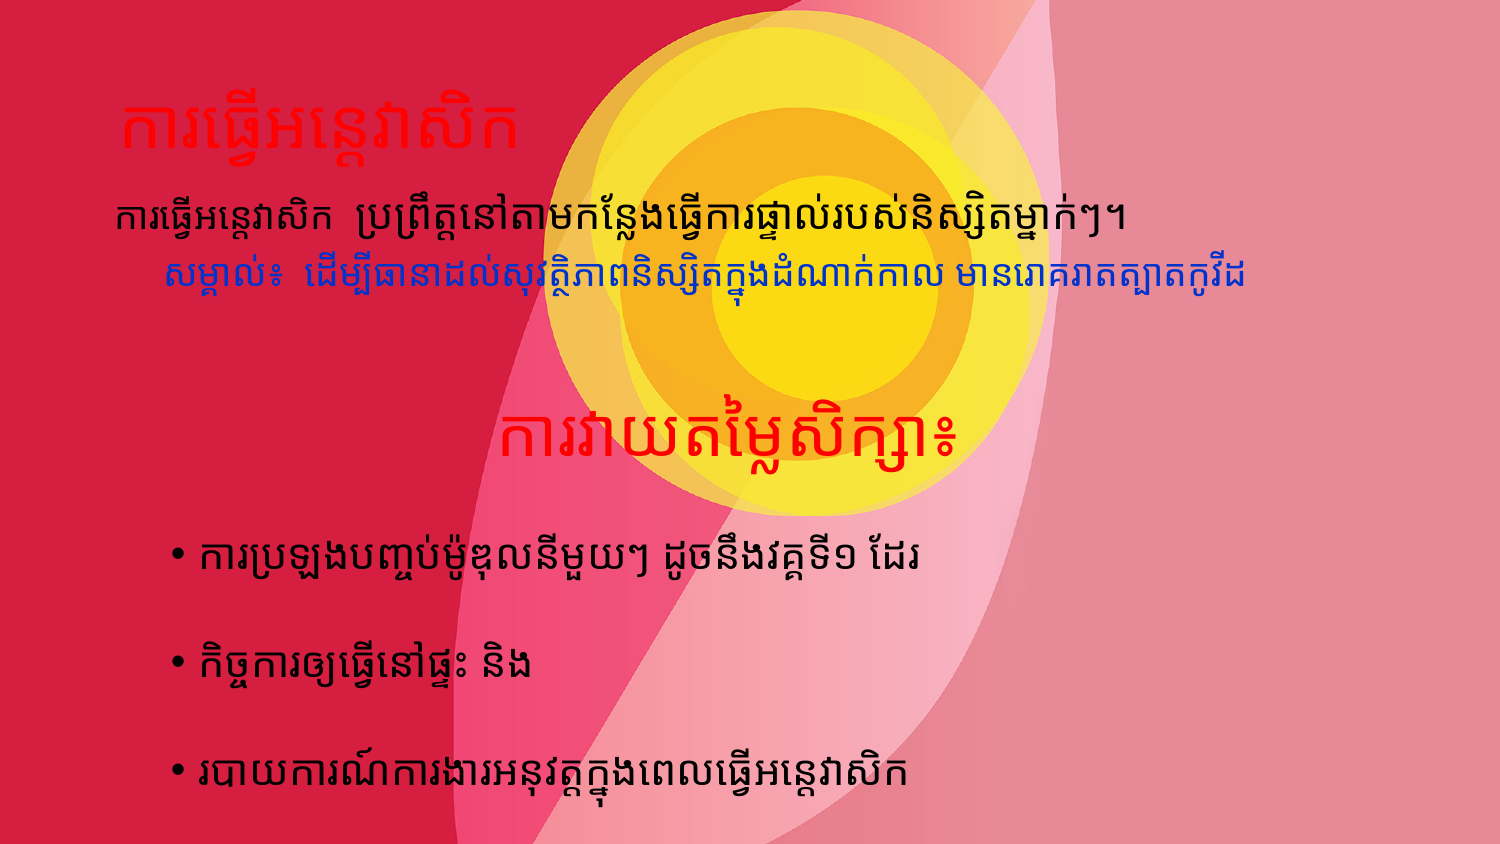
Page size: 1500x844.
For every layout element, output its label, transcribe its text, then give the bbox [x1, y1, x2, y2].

title ការធ្វើអន្តេវាសិក [103, 44, 1397, 208]
list ការធ្វើអន្តេវាសិក​ ប្រព្រឹត្តនៅតាមកន្លែងធ្វើការផ្ទាល់របស់និស្សិតម្នាក់ៗ។ សម្គាល់៖ ដើម្បីធានាដល់សុវត្ថិភាពនិស្សិតក្នុងដំណាក់កាល មានរោគរាតត្បាតកូវីដ ការវាយតម្លៃសិក្សា៖ ការប្រឡងបញ្ចប់ម៉ូឌុលនីមួយៗ ដូចនឹងវគ្គទី១ ដែរ កិច្ចការឲ្យធ្វើនៅផ្ទះ និង របាយការណ៍ការងារអនុវត្តក្នុងពេលធ្វើអន្តេវាសិក [99, 185, 1394, 805]
picture [0, 0, 1500, 844]
